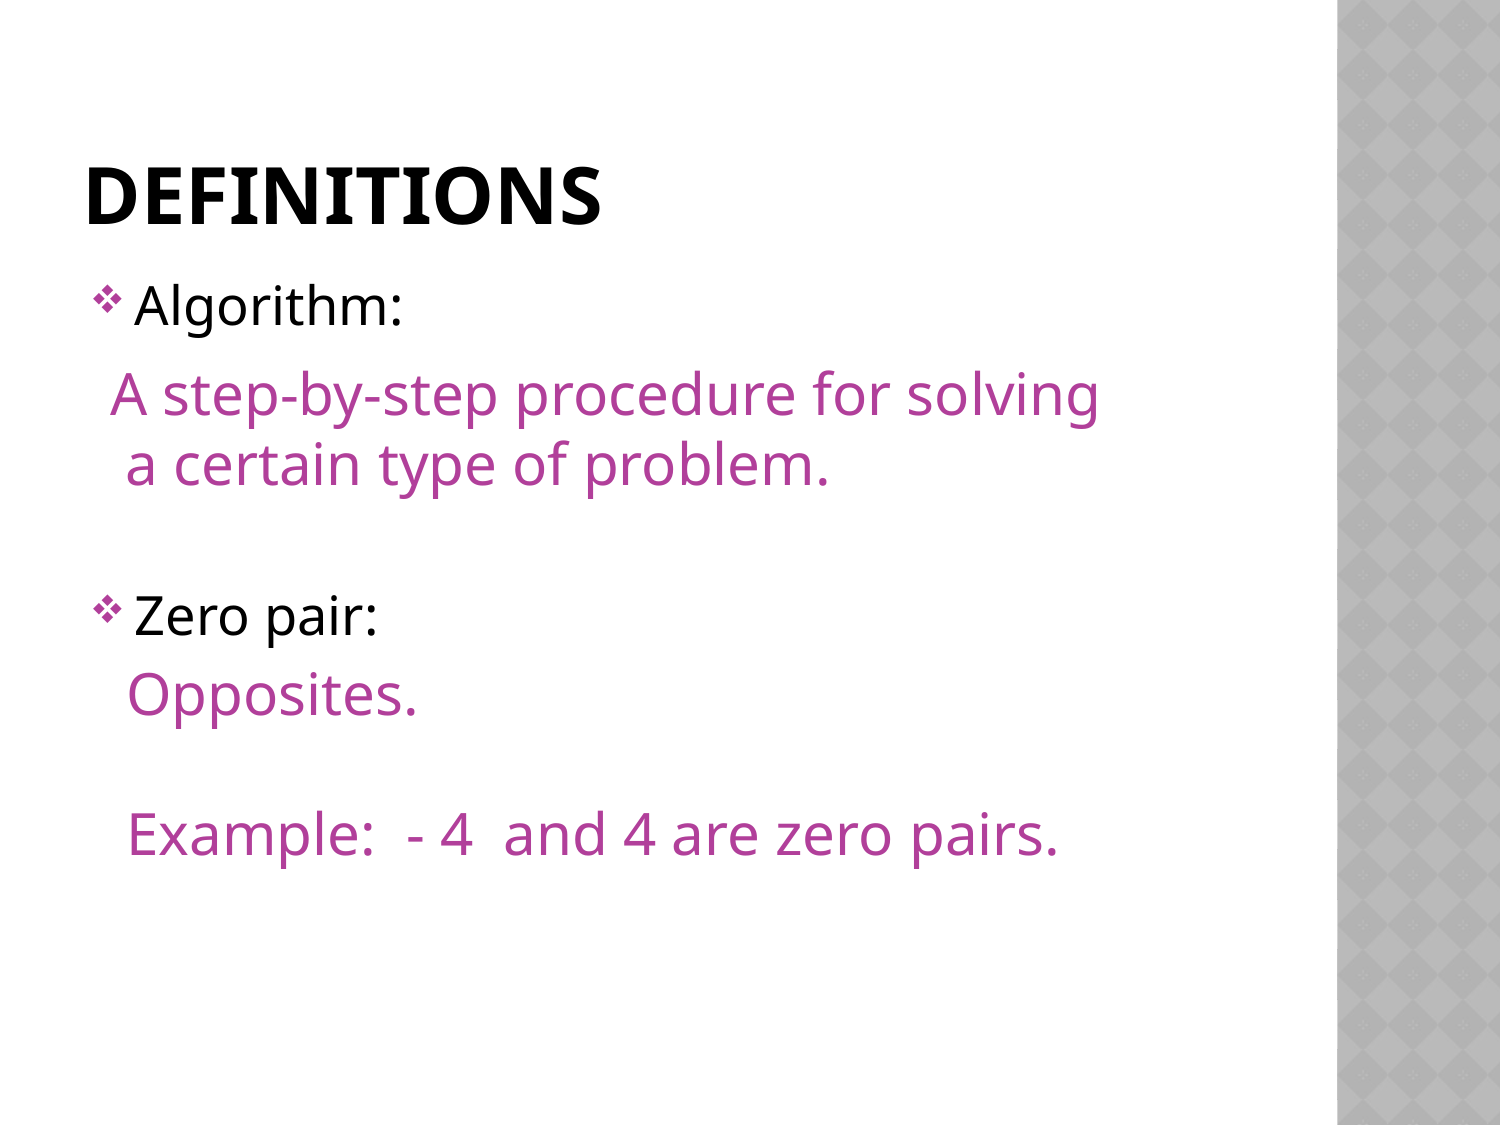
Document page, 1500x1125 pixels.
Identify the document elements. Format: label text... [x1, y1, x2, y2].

text_box Opposites. Example: - 4 and 4 are zero pairs. [111, 650, 1076, 875]
title Definitions [75, 52, 1263, 240]
list Algorithm: Zero pair: [75, 264, 1263, 1059]
text_box A step-by-step procedure for solving a certain type of problem. [95, 349, 1117, 505]
